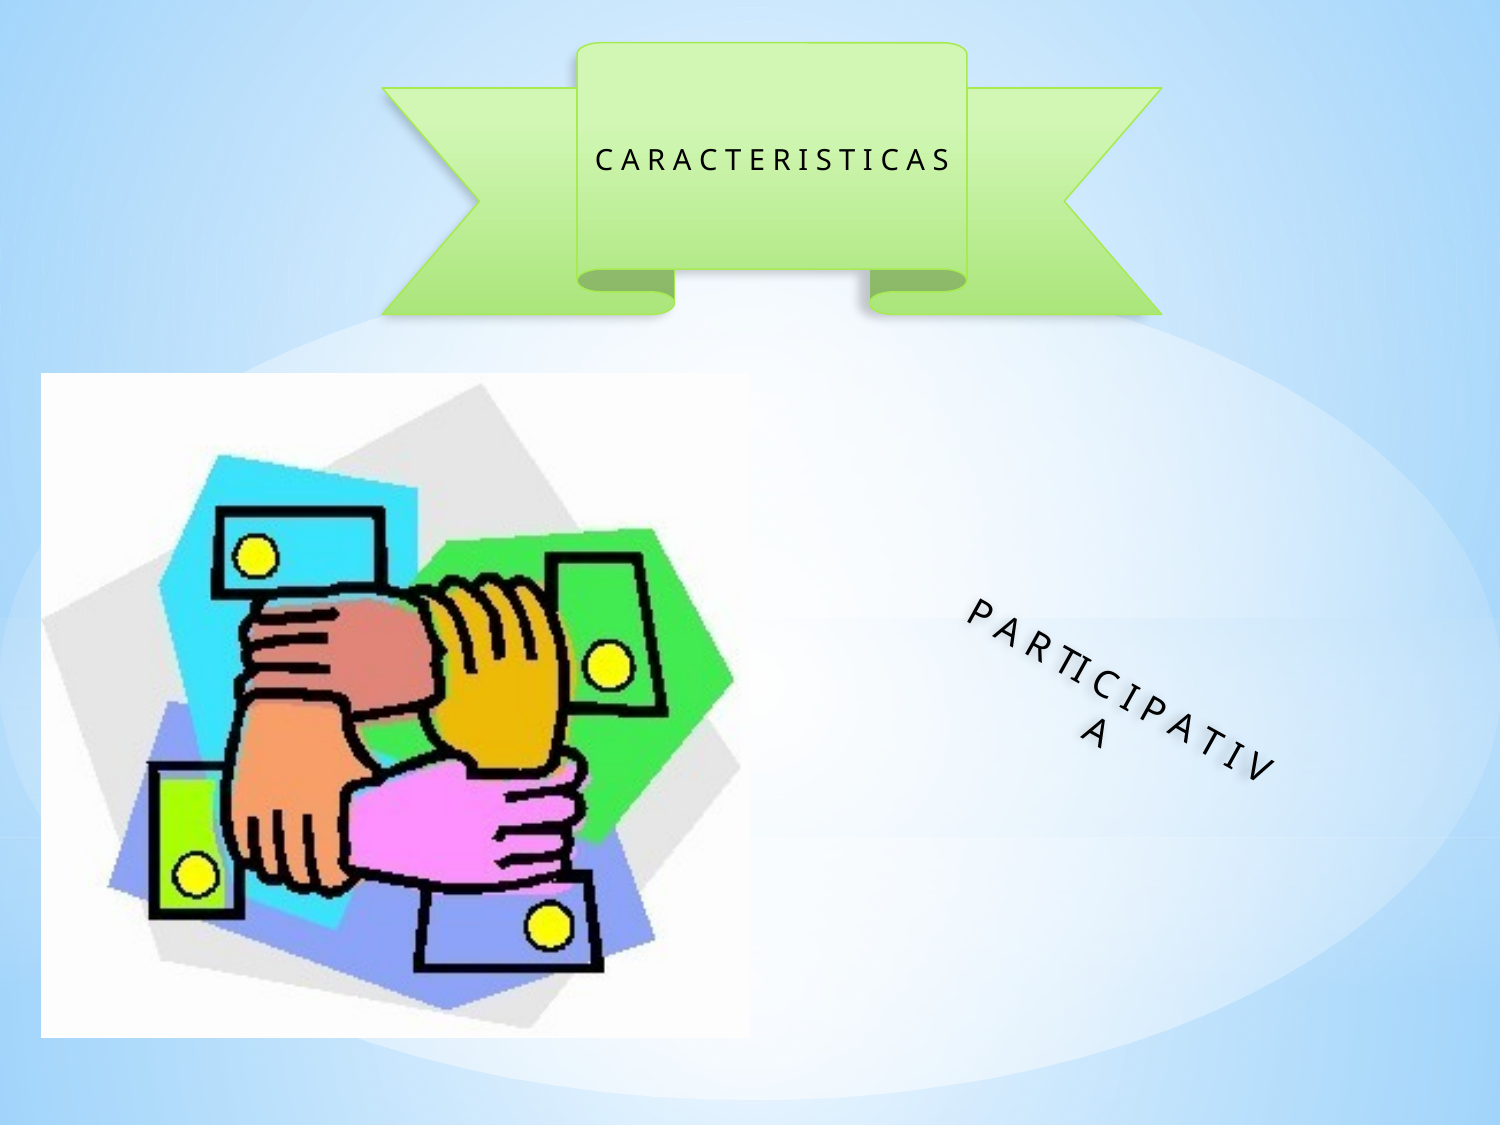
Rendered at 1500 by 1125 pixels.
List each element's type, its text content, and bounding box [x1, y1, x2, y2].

text_box C A R A C T E R I S T I C A S [381, 41, 1163, 316]
text_box P A R TI C I P A T I V A [755, 379, 1435, 999]
picture [40, 373, 750, 1038]
